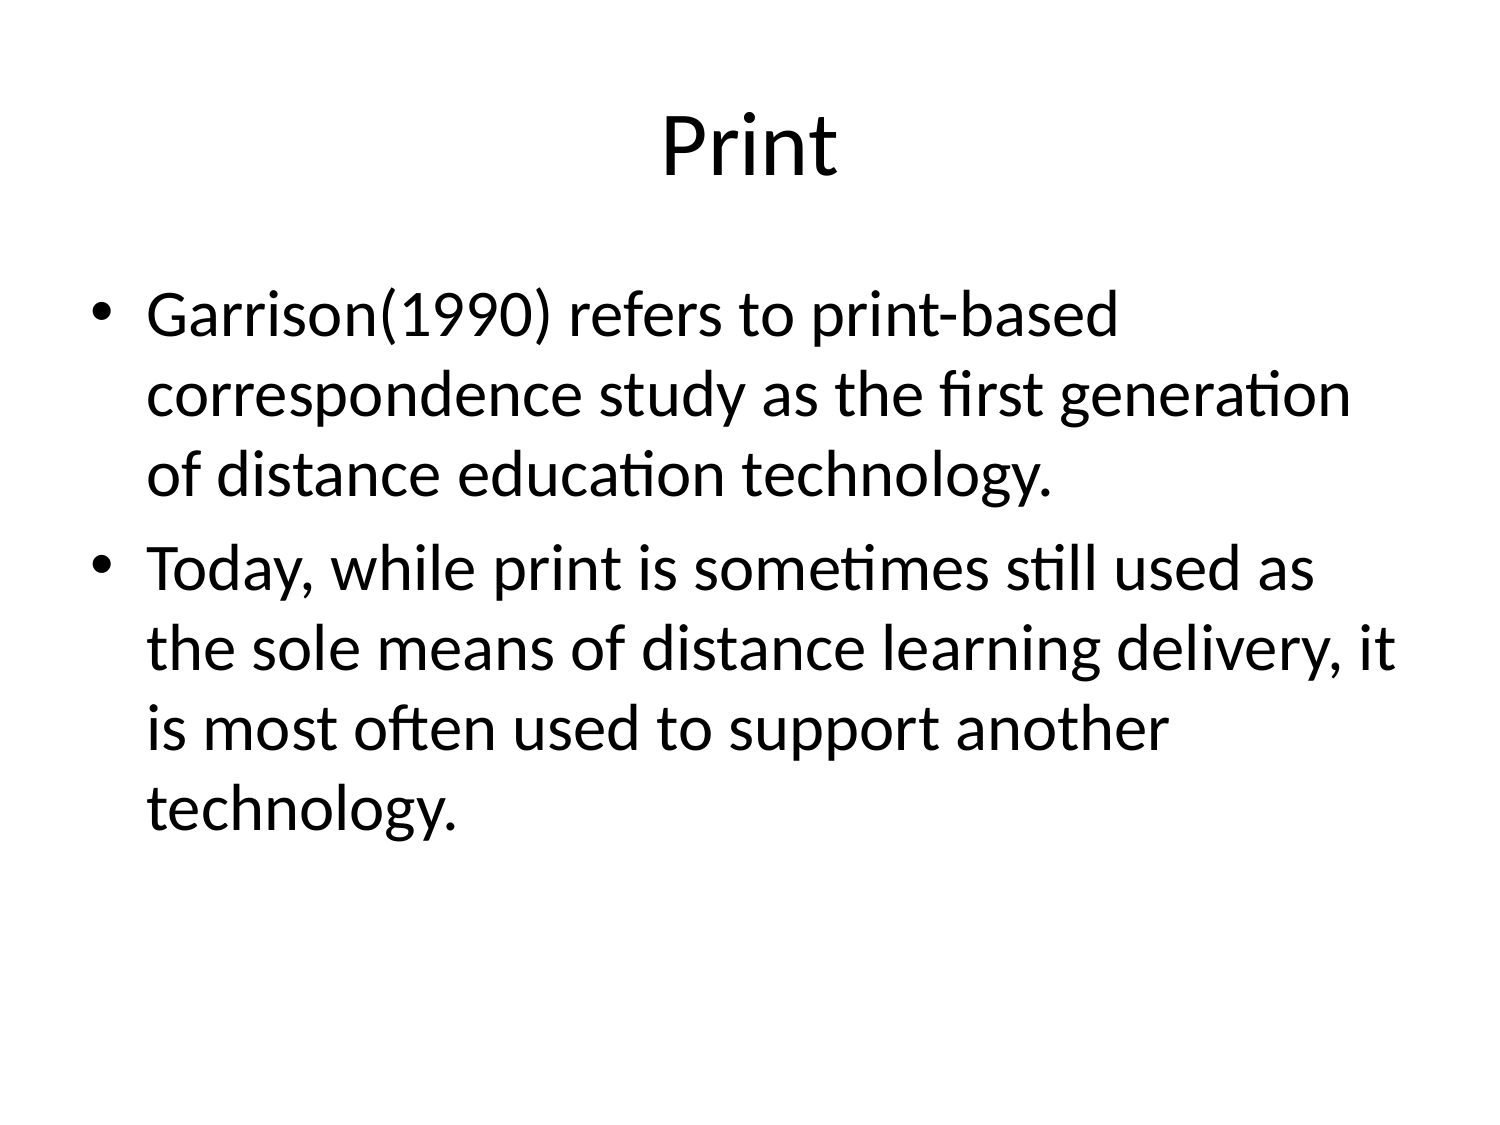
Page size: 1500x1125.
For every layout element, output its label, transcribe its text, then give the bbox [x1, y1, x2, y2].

list Garrison(1990) refers to print-based correspondence study as the first generation of distance education technology. Today, while print is sometimes still used as the sole means of distance learning delivery, it is most often used to support another technology. [75, 262, 1425, 1005]
title Print [75, 45, 1425, 233]
